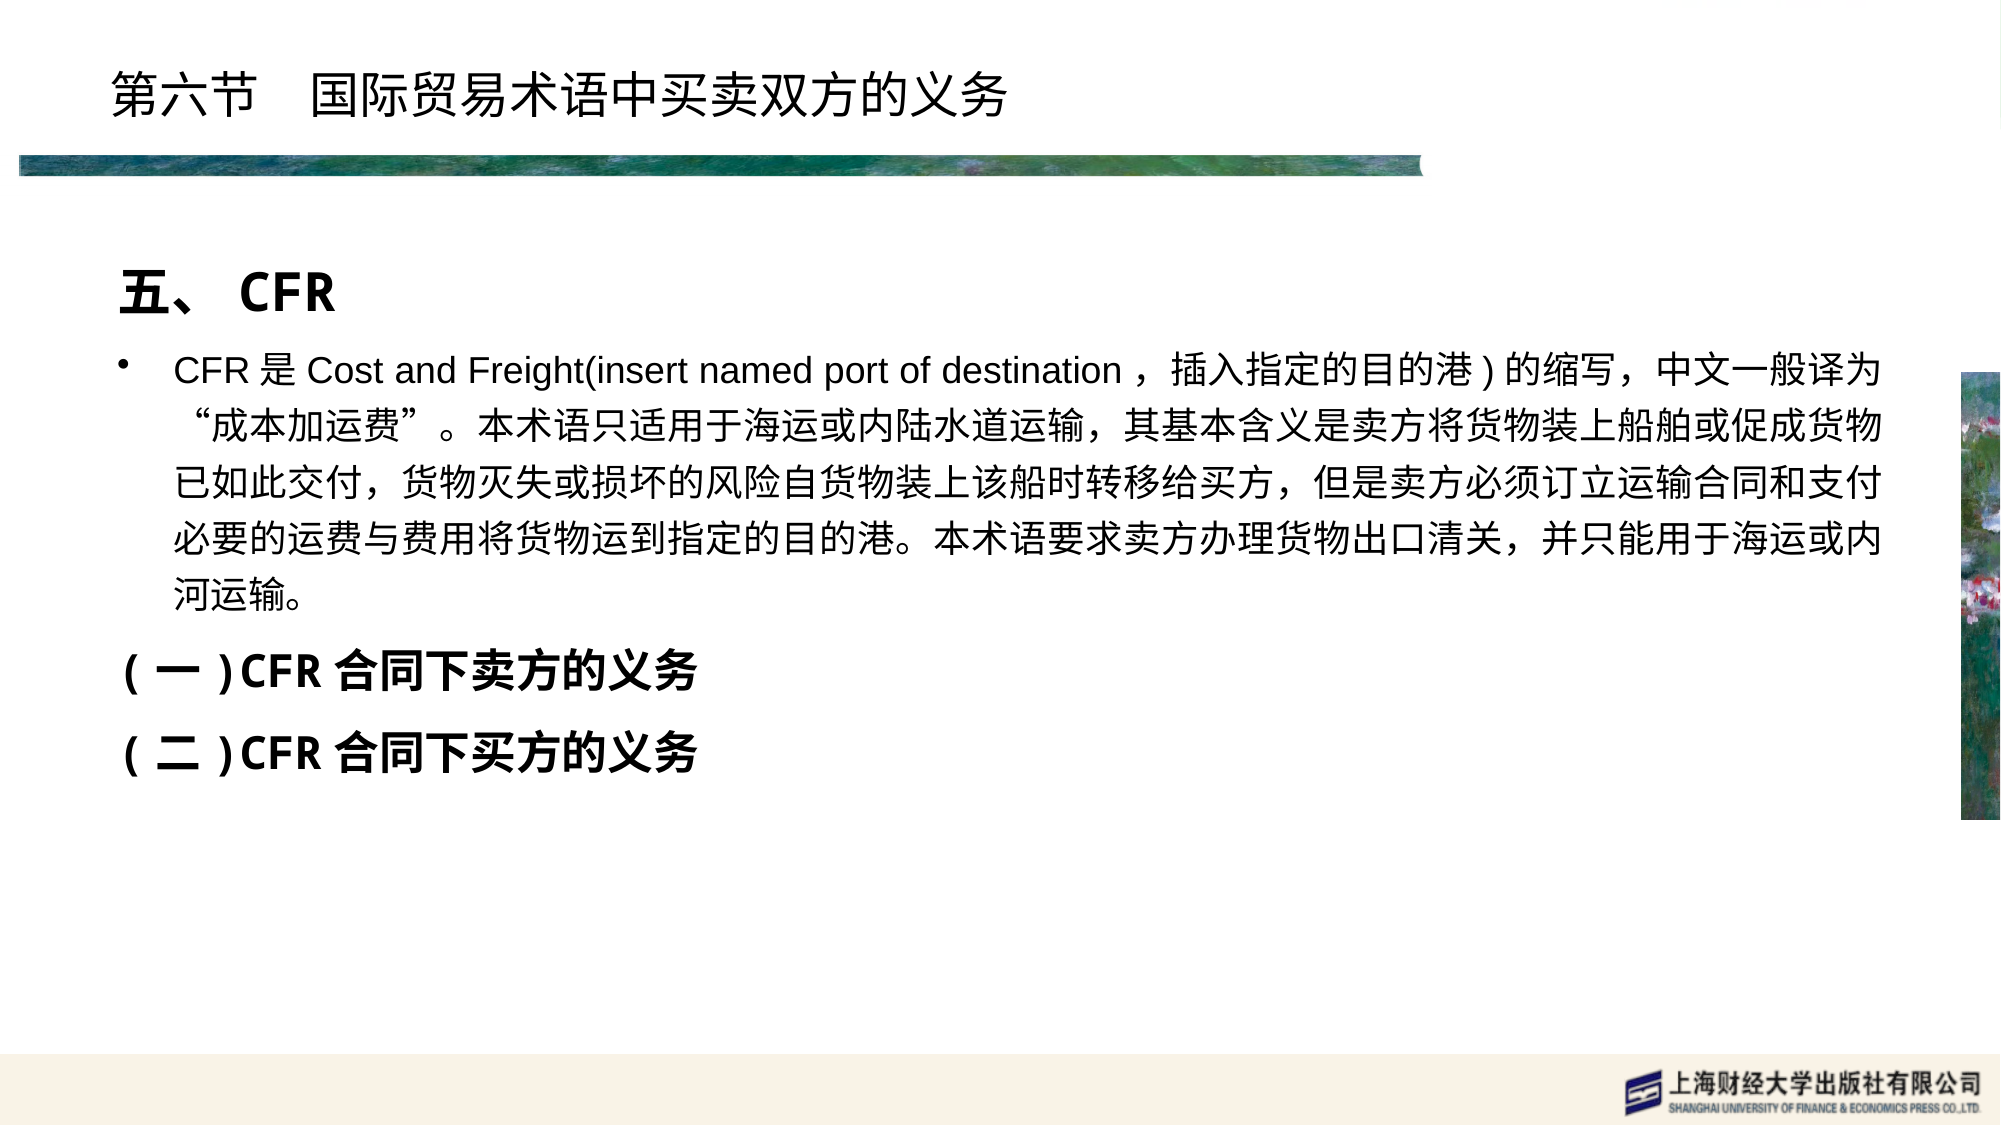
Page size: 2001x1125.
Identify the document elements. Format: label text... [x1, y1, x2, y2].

list 五、CFR CFR是Cost and Freight(insert named port of destination，插入指定的目的港)的缩写，中文一般译为“成本加运费”。本术语只适用于海运或内陆水道运输，其基本含义是卖方将货物装上船舶或促成货物已如此交付，货物灭失或损坏的风险自货物装上该船时转移给买方，但是卖方必须订立运输合同和支付必要的运费与费用将货物运到指定的目的港。本术语要求卖方办理货物出口清关，并只能用于海运或内河运输。 (一)CFR合同下卖方的义务 (二)CFR合同下买方的义务 [102, 233, 1898, 1032]
title 第六节 国际贸易术语中买卖双方的义务 [94, 42, 1451, 146]
picture [0, 0, 2001, 1125]
